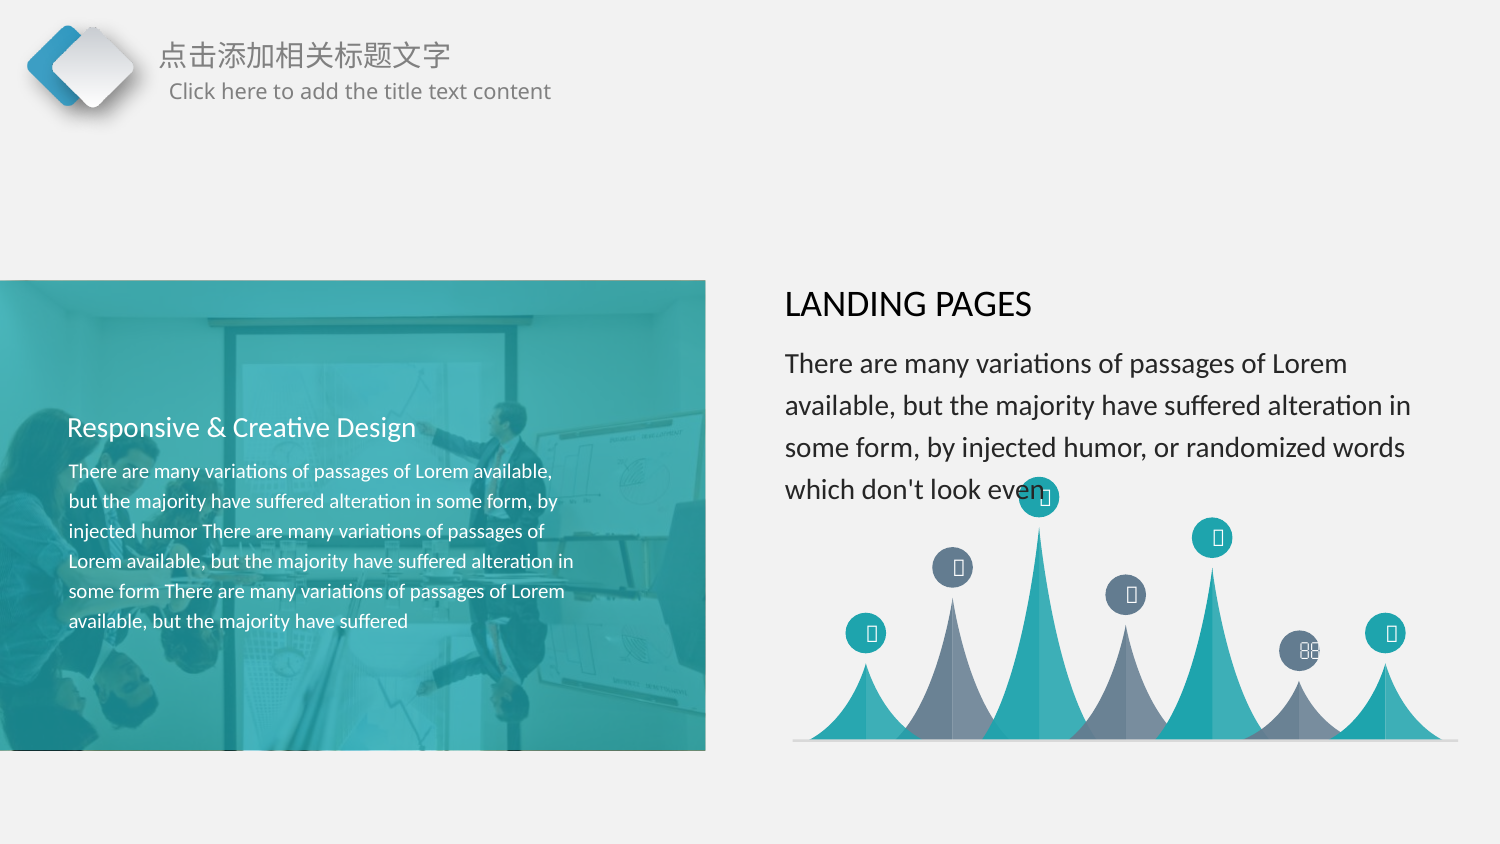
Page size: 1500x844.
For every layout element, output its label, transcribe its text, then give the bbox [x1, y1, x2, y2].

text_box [792, 476, 1459, 743]
text_box [0, 279, 707, 753]
text_box Responsive & Creative Design [52, 400, 523, 451]
text_box There are many variations of passages of Lorem available, but the majority have suffered alteration in some form, by injected humor, or randomized words which don't look even [769, 329, 1443, 442]
text_box There are many variations of passages of Lorem available, but the majority have suffered alteration in some form, by injected humor There are many variations of passages of Lorem available, but the majority have suffered alteration in some form There are many variations of passages of Lorem available, but the majority have suffered [53, 445, 599, 711]
text_box 点击添加相关标题文字 [149, 32, 503, 78]
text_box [17, 15, 143, 118]
text_box Click here to add the title text content [157, 71, 564, 110]
text_box LANDING PAGES [769, 271, 1149, 329]
